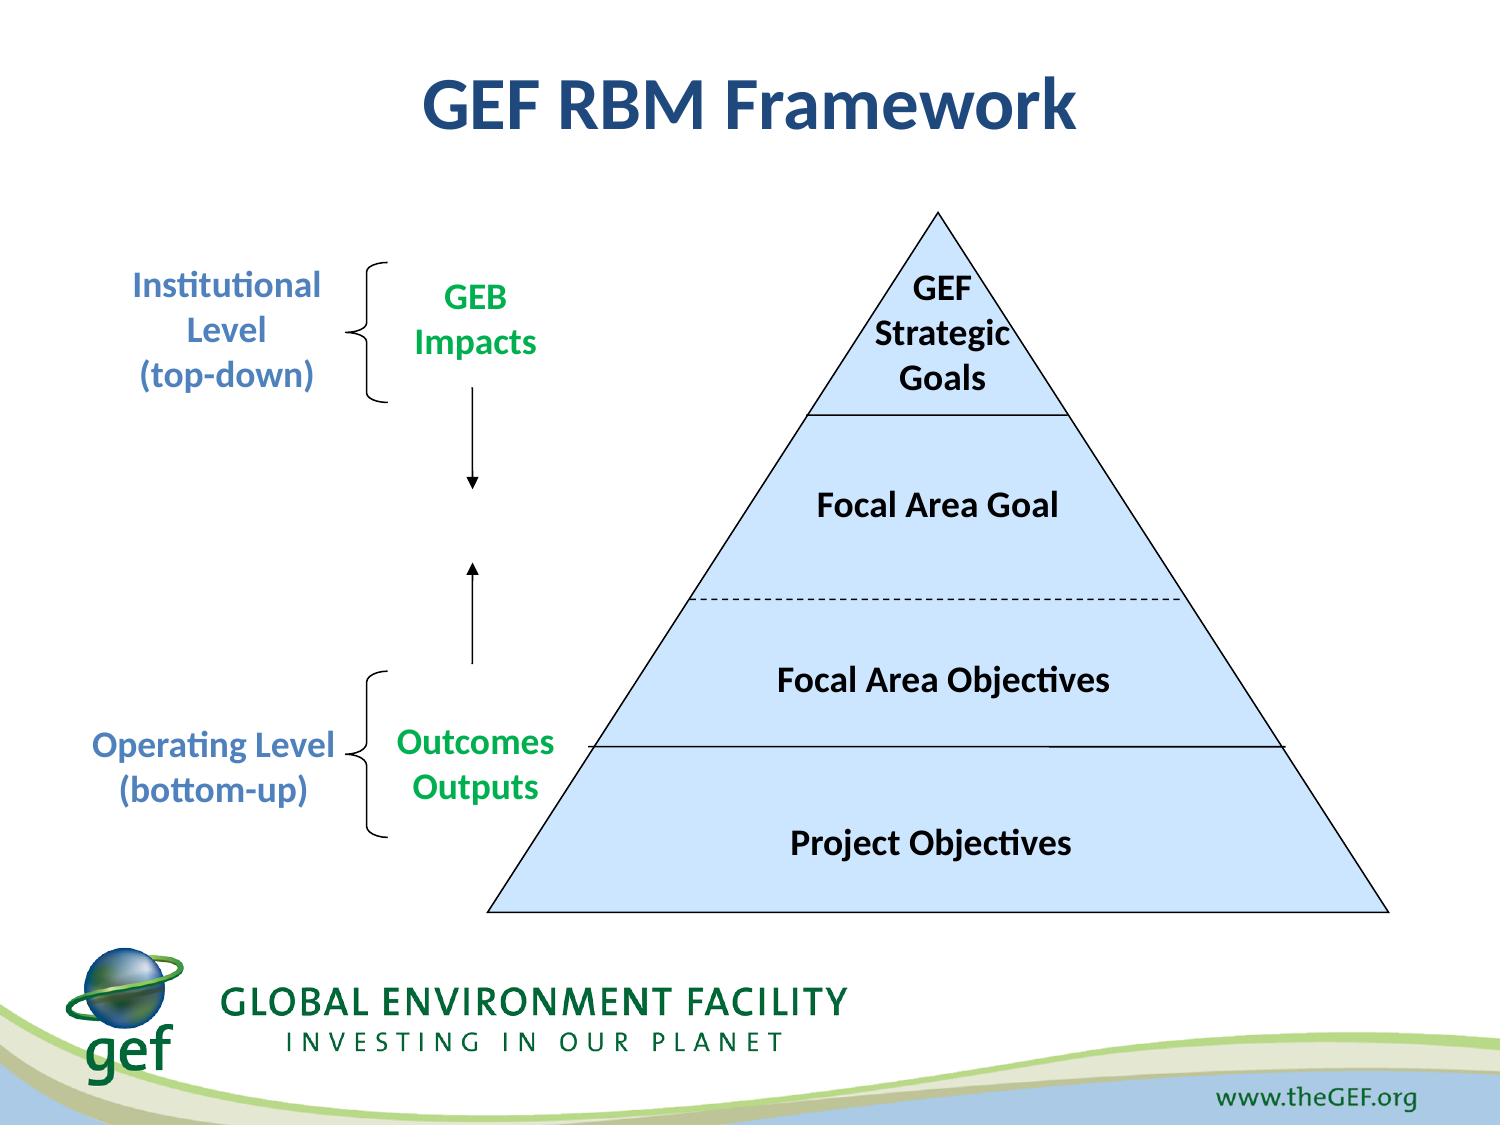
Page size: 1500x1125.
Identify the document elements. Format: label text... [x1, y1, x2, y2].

text_box GEB Impacts Outcomes Outputs [317, 264, 482, 843]
text_box Operating Level (bottom-up) [74, 712, 353, 844]
text_box Institutional Level (top-down) [87, 252, 367, 413]
text_box [367, 262, 388, 403]
text_box [466, 562, 479, 665]
text_box [466, 387, 479, 490]
title GEF RBM Framework [74, 24, 1426, 176]
text_box [353, 671, 388, 838]
picture [0, 920, 1500, 1125]
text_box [487, 212, 1389, 913]
